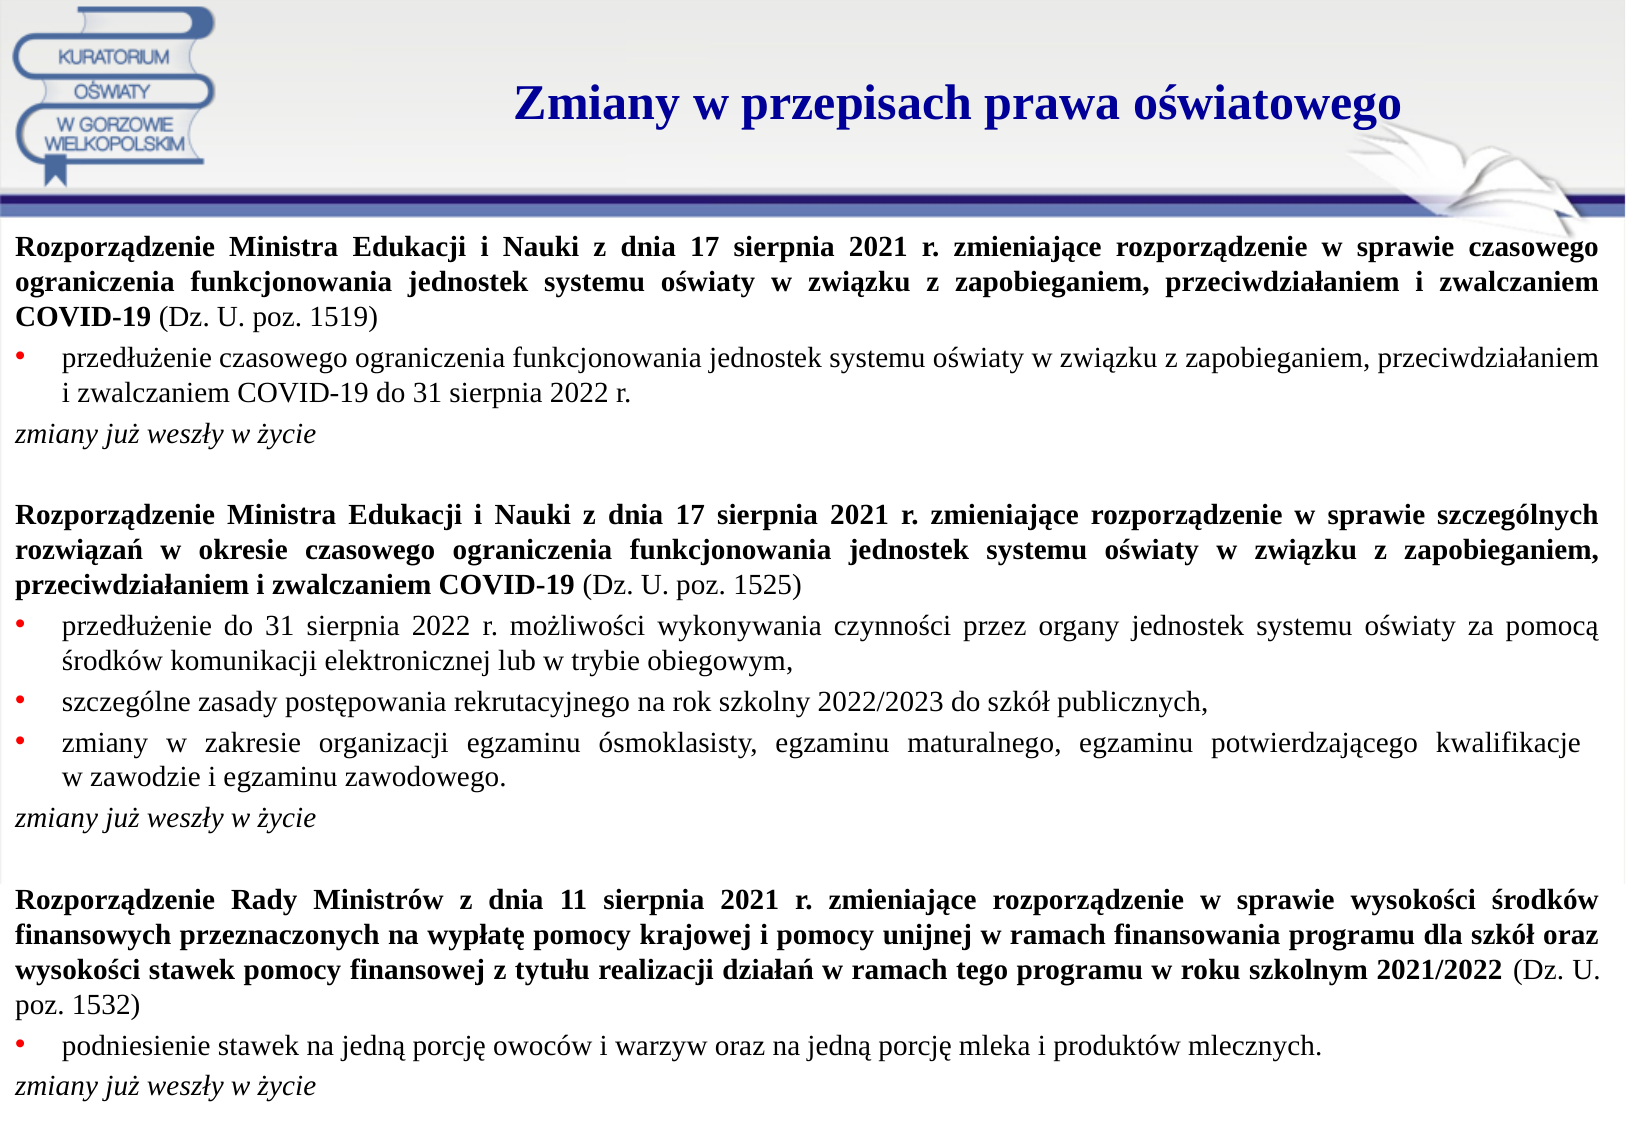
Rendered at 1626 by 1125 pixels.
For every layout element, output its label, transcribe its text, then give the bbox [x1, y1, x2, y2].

title Zmiany w przepisach prawa oświatowego [317, 23, 1600, 176]
list Rozporządzenie Ministra Edukacji i Nauki z dnia 17 sierpnia 2021 r. zmieniające rozporządzenie w sprawie czasowego ograniczenia funkcjonowania jednostek systemu oświaty w związku z zapobieganiem, przeciwdziałaniem i zwalczaniem COVID-19 (Dz. U. poz. 1519) przedłużenie czasowego ograniczenia funkcjonowania jednostek systemu oświaty w związku z zapobieganiem, przeciwdziałaniem i zwalczaniem COVID-19 do 31 sierpnia 2022 r. zmiany już weszły w życie Rozporządzenie Ministra Edukacji i Nauki z dnia 17 sierpnia 2021 r. zmieniające rozporządzenie w sprawie szczególnych rozwiązań w okresie czasowego ograniczenia funkcjonowania jednostek systemu oświaty w związku z zapobieganiem, przeciwdziałaniem i zwalczaniem COVID-19 (Dz. U. poz. 1525) przedłużenie do 31 sierpnia 2022 r. możliwości wykonywania czynności przez organy jednostek systemu oświaty za pomocą środków komunikacji elektronicznej lub w trybie obiegowym, szczególne zasady postępowania rekrutacyjnego na rok szkolny 2022/2023 do szkół publicznych, zmiany w zakresie organizacji egzaminu ósmoklasisty, egzaminu maturalnego, egzaminu potwierdzającego kwalifikacje w zawodzie i egzaminu zawodowego. zmiany już weszły w życie Rozporządzenie Rady Ministrów z dnia 11 sierpnia 2021 r. zmieniające rozporządzenie w sprawie wysokości środków finansowych przeznaczonych na wypłatę pomocy krajowej i pomocy unijnej w ramach finansowania programu dla szkół oraz wysokości stawek pomocy finansowej z tytułu realizacji działań w ramach tego programu w roku szkolnym 2021/2022 (Dz. U. poz. 1532) podniesienie stawek na jedną porcję owoców i warzyw oraz na jedną porcję mleka i produktów mlecznych. zmiany już weszły w życie [0, 219, 1616, 1033]
picture [0, 0, 1626, 1125]
